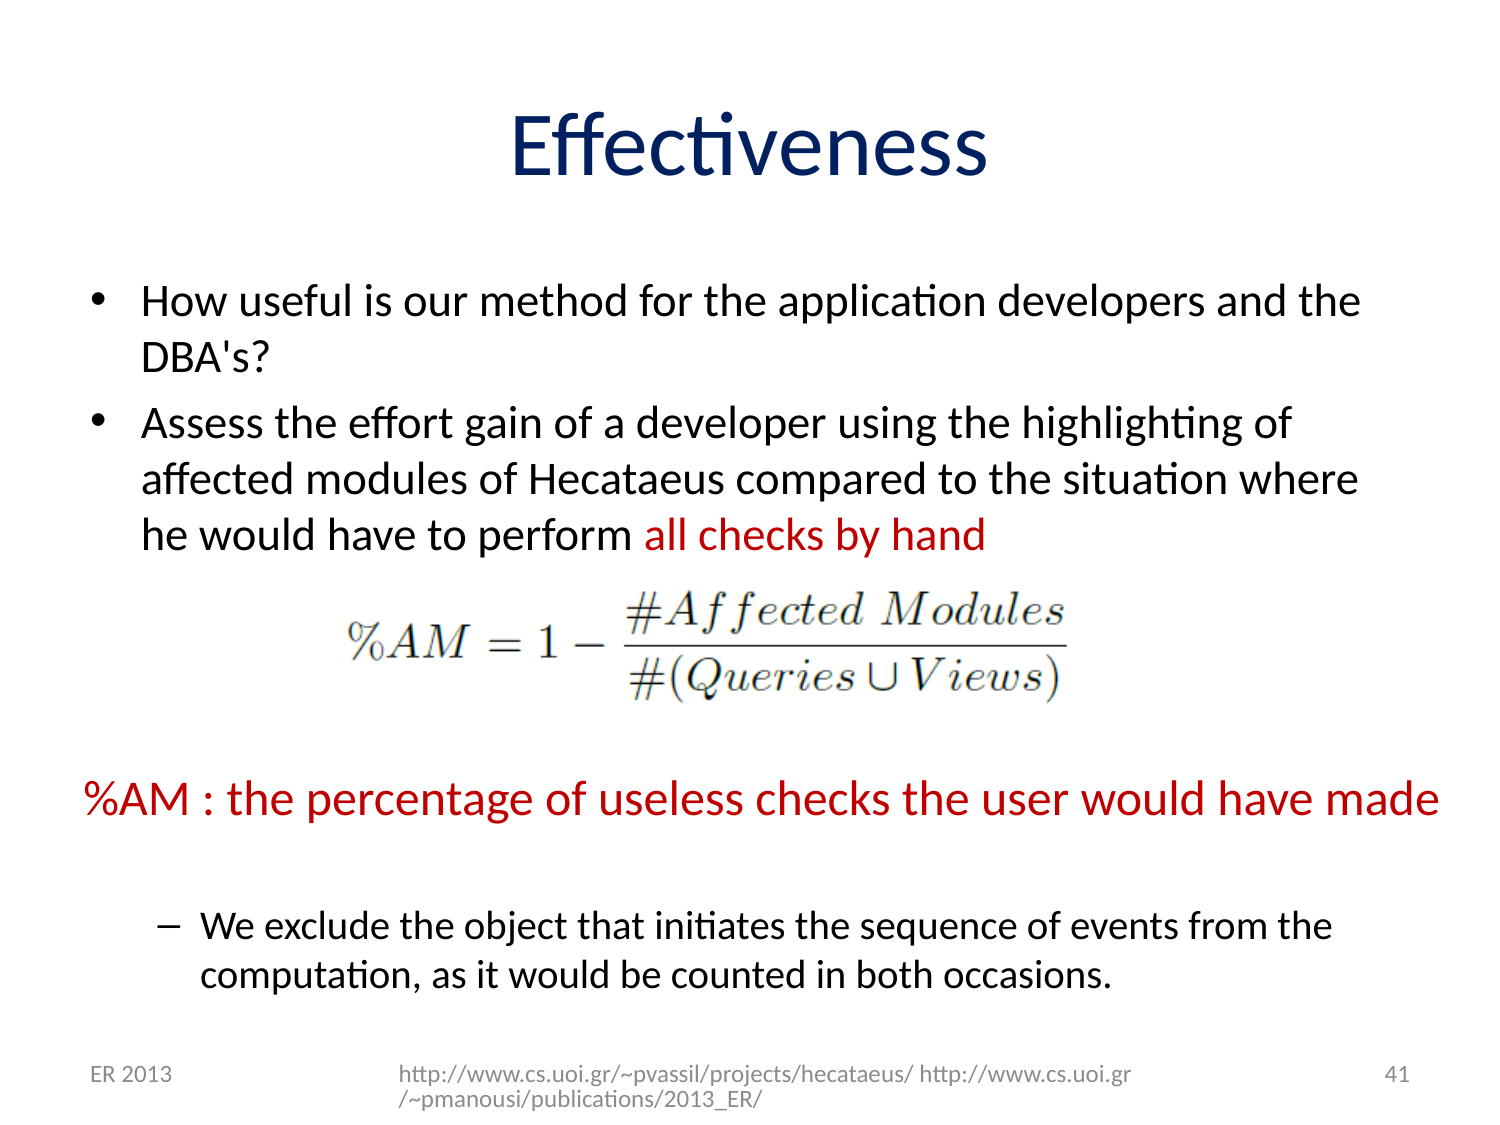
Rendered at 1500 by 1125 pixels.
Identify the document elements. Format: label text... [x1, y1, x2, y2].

footer http://www.cs.uoi.gr/~pvassil/projects/hecataeus/ http://www.cs.uoi.gr/~pmanousi/publications/2013_ER/ [425, 1042, 1152, 1103]
picture [324, 562, 1140, 749]
list How useful is our method for the application developers and the DBA's? Assess the effort gain of a developer using the highlighting of affected modules of Hecataeus compared to the situation where he would have to perform all checks by hand We exclude the object that initiates the sequence of events from the computation, as it would be counted in both occasions. [75, 262, 1425, 758]
title Effectiveness [75, 45, 1425, 233]
slide_number 41 [1152, 1042, 1425, 1103]
list How useful is our method for the application developers and the DBA's? Assess the effort gain of a developer using the highlighting of affected modules of Hecataeus compared to the situation where he would have to perform all checks by hand We exclude the object that initiates the sequence of events from the computation, as it would be counted in both occasions. [75, 834, 1425, 1005]
slide_number ER 2013 [75, 1042, 425, 1103]
text_box %AM : the percentage of useless checks the user would have made [41, 758, 1495, 834]
